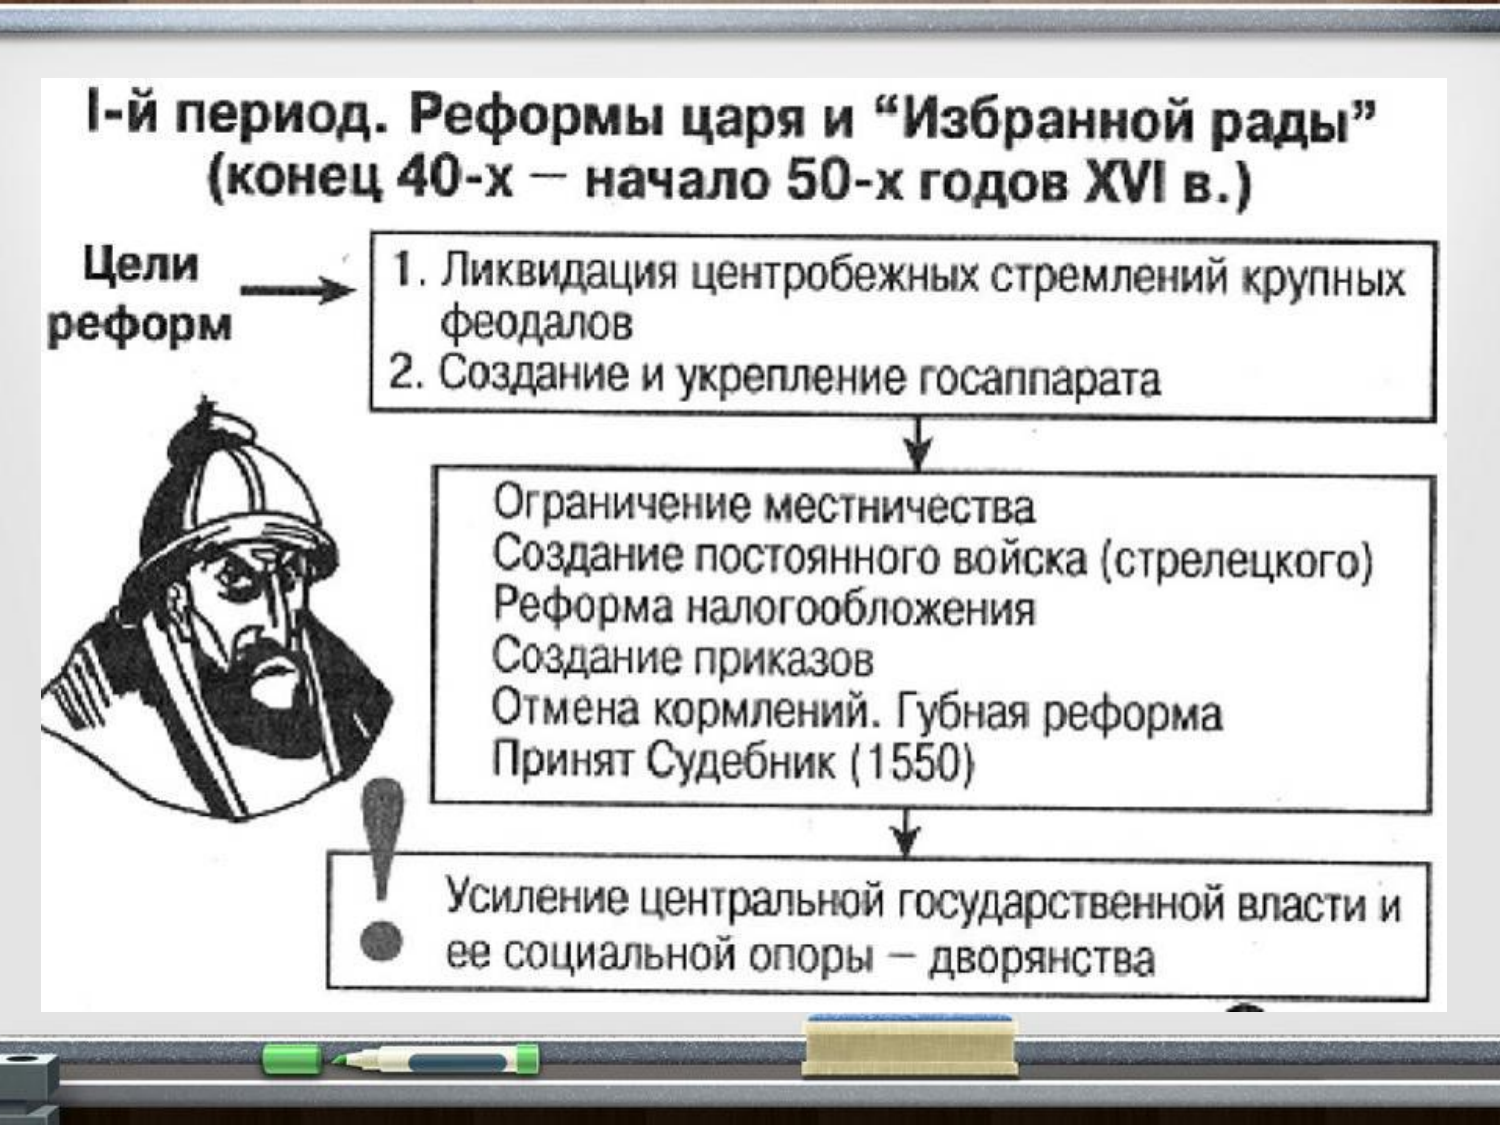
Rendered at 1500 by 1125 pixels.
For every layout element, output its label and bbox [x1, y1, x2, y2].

picture [0, 0, 1500, 1125]
text_box [41, 78, 1447, 1012]
